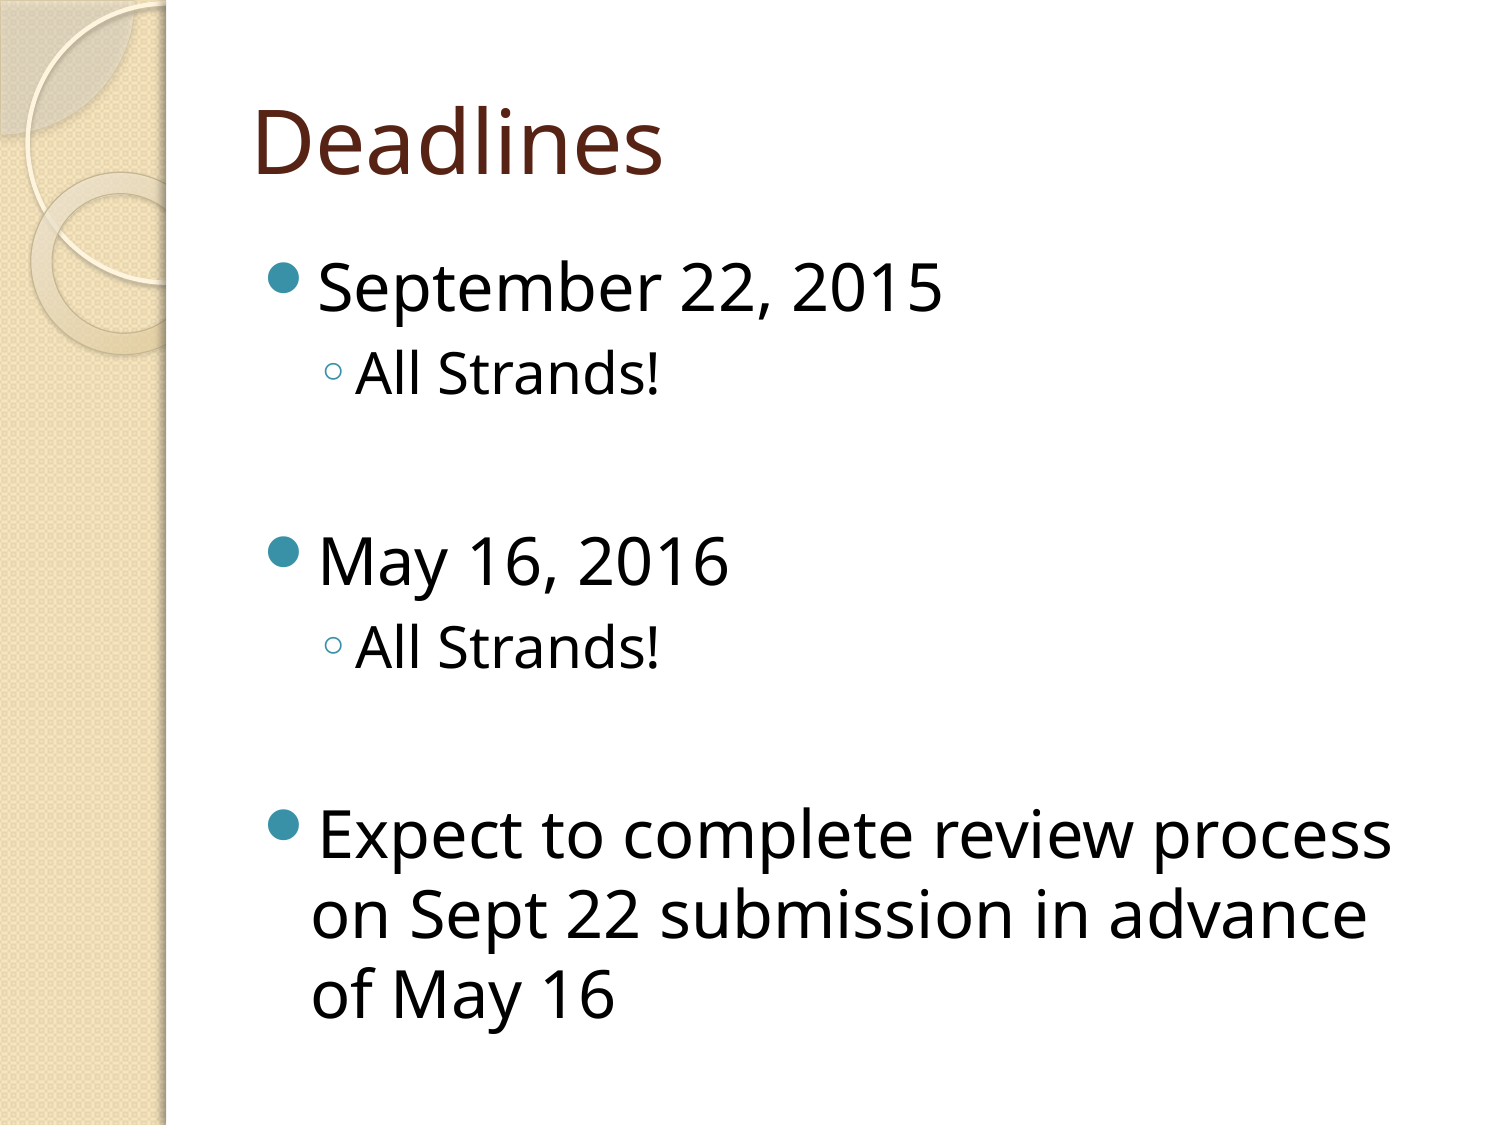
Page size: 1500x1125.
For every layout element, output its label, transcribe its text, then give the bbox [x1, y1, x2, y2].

title Deadlines [235, 45, 1466, 233]
list September 22, 2015 All Strands! May 16, 2016 All Strands! Expect to complete review process on Sept 22 submission in advance of May 16 [235, 237, 1466, 1025]
